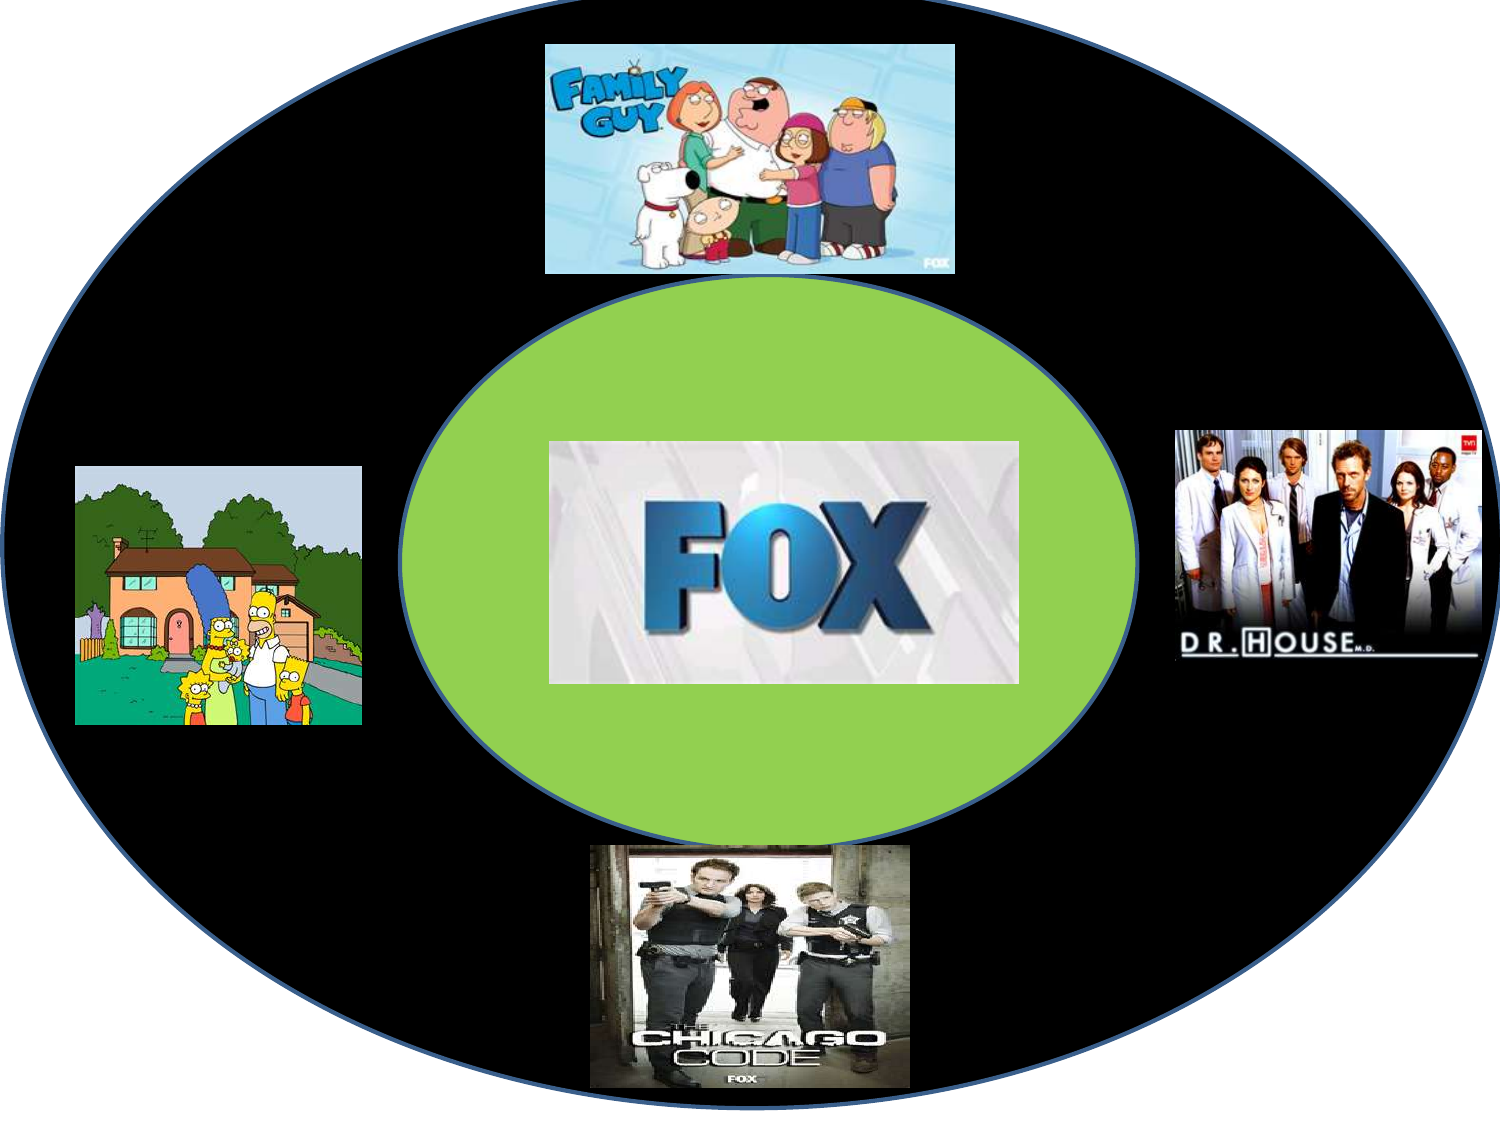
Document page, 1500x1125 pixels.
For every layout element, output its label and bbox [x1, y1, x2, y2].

picture [74, 465, 362, 726]
picture [545, 43, 955, 275]
text_box [0, 0, 1500, 1111]
text_box [397, 282, 1140, 843]
picture [1174, 430, 1482, 661]
picture [590, 845, 910, 1088]
picture [549, 441, 1019, 684]
